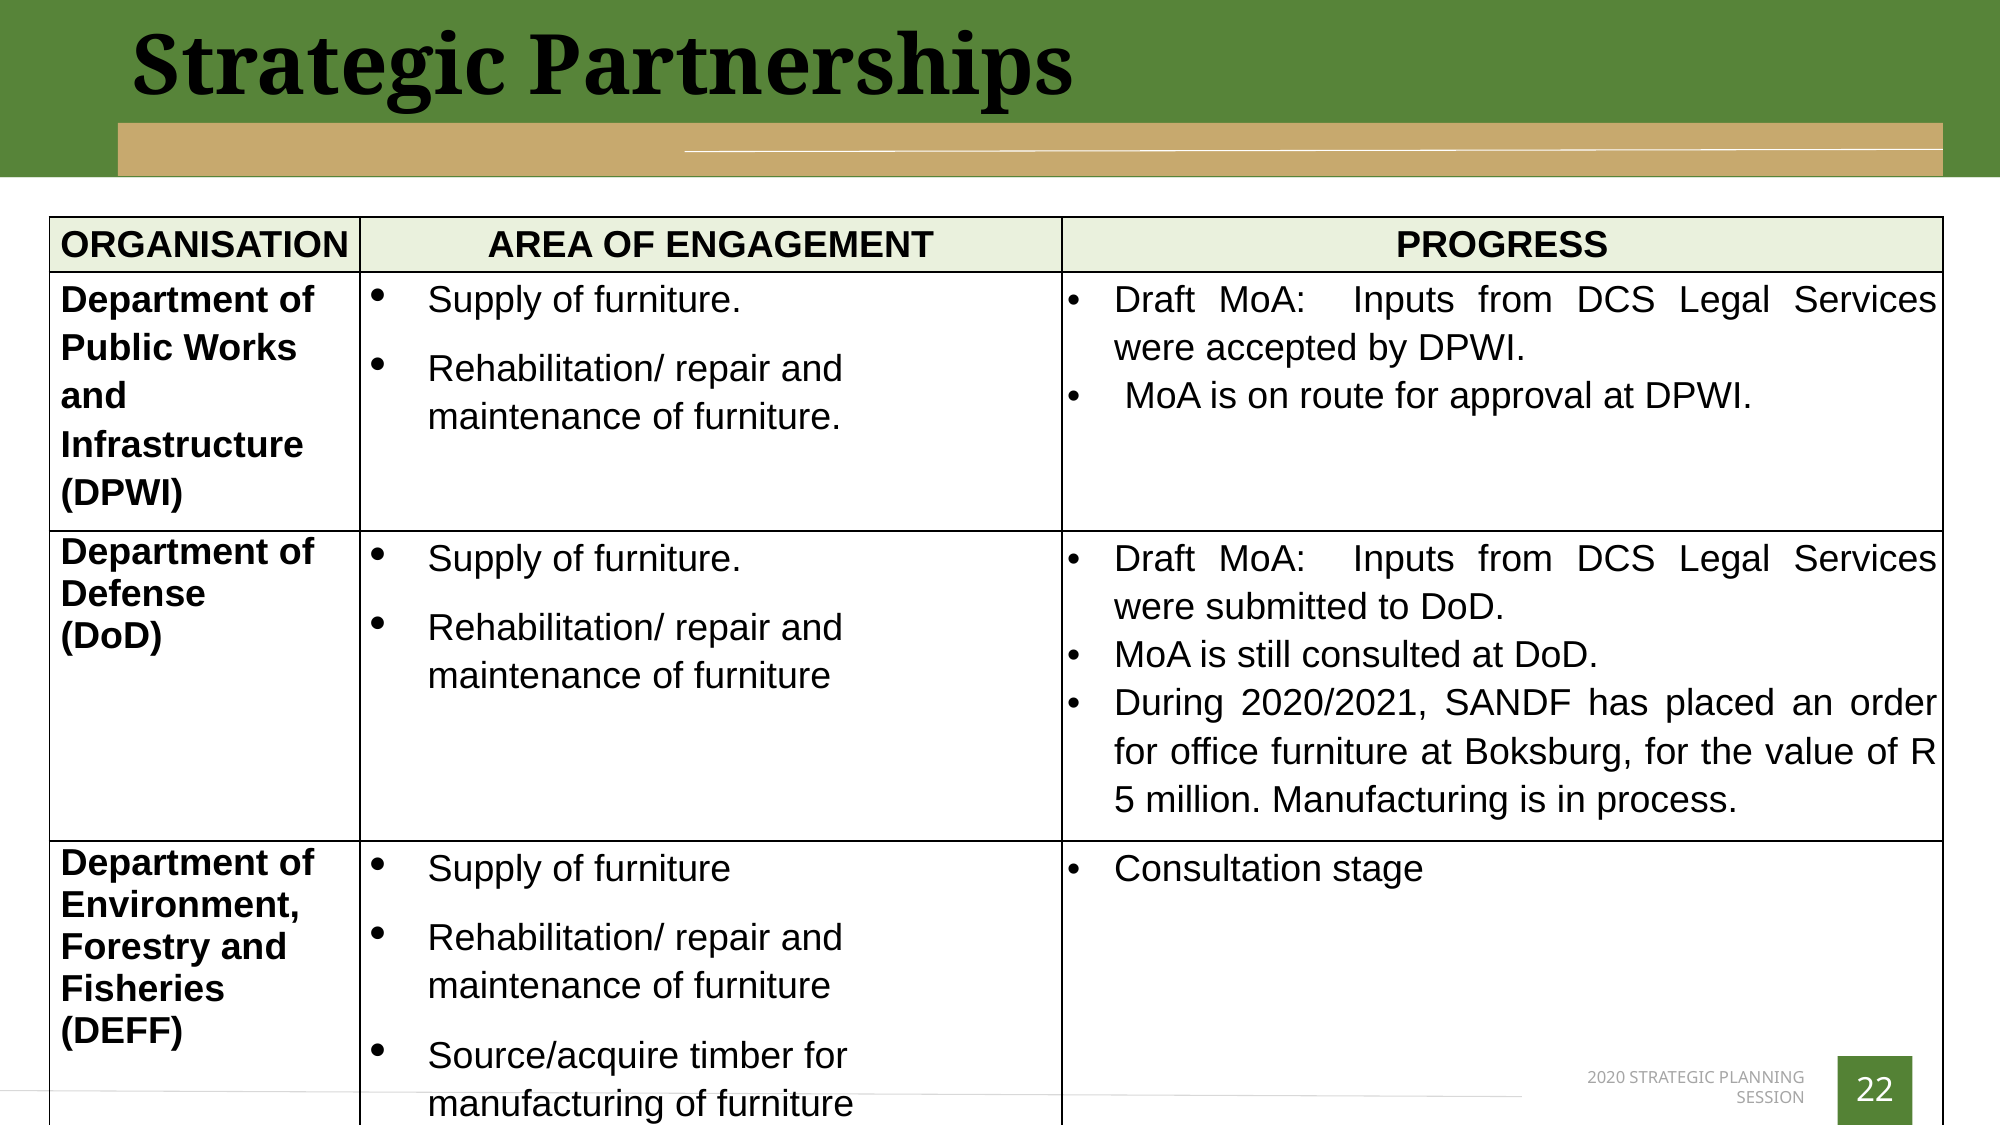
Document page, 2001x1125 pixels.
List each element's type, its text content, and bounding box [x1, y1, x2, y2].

table_header PROGRESS [1063, 218, 1942, 271]
table_cell Consultation stage [1063, 842, 1942, 1125]
table_cell Department of Environment, Forestry and Fisheries (DEFF) [50, 842, 359, 1125]
text_box [117, 135, 1943, 176]
table_cell Department of Public Works and Infrastructure (DPWI) [50, 273, 359, 530]
table_cell Supply of furniture Rehabilitation/ repair and maintenance of furniture Source/acquire timber for manufacturing of furniture [361, 842, 1061, 1125]
table_cell Draft MoA: Inputs from DCS Legal Services were submitted to DoD. MoA is still consulted at DoD. During 2020/2021, SANDF has placed an order for office furniture at Boksburg, for the value of R 5 million. Manufacturing is in process. [1063, 532, 1942, 840]
table_header AREA OF ENGAGEMENT [361, 218, 1061, 271]
table_cell Draft MoA: Inputs from DCS Legal Services were accepted by DPWI. MoA is on route for approval at DPWI. [1063, 273, 1942, 530]
table_cell Department of Defense (DoD) [50, 532, 359, 840]
text_box [0, 0, 2000, 178]
text_box Strategic Partnerships [117, 0, 2000, 135]
table_cell Supply of furniture. Rehabilitation/ repair and maintenance of furniture [361, 532, 1061, 840]
table_cell Supply of furniture. Rehabilitation/ repair and maintenance of furniture. [361, 273, 1061, 530]
table_header ORGANISATION [50, 218, 359, 271]
